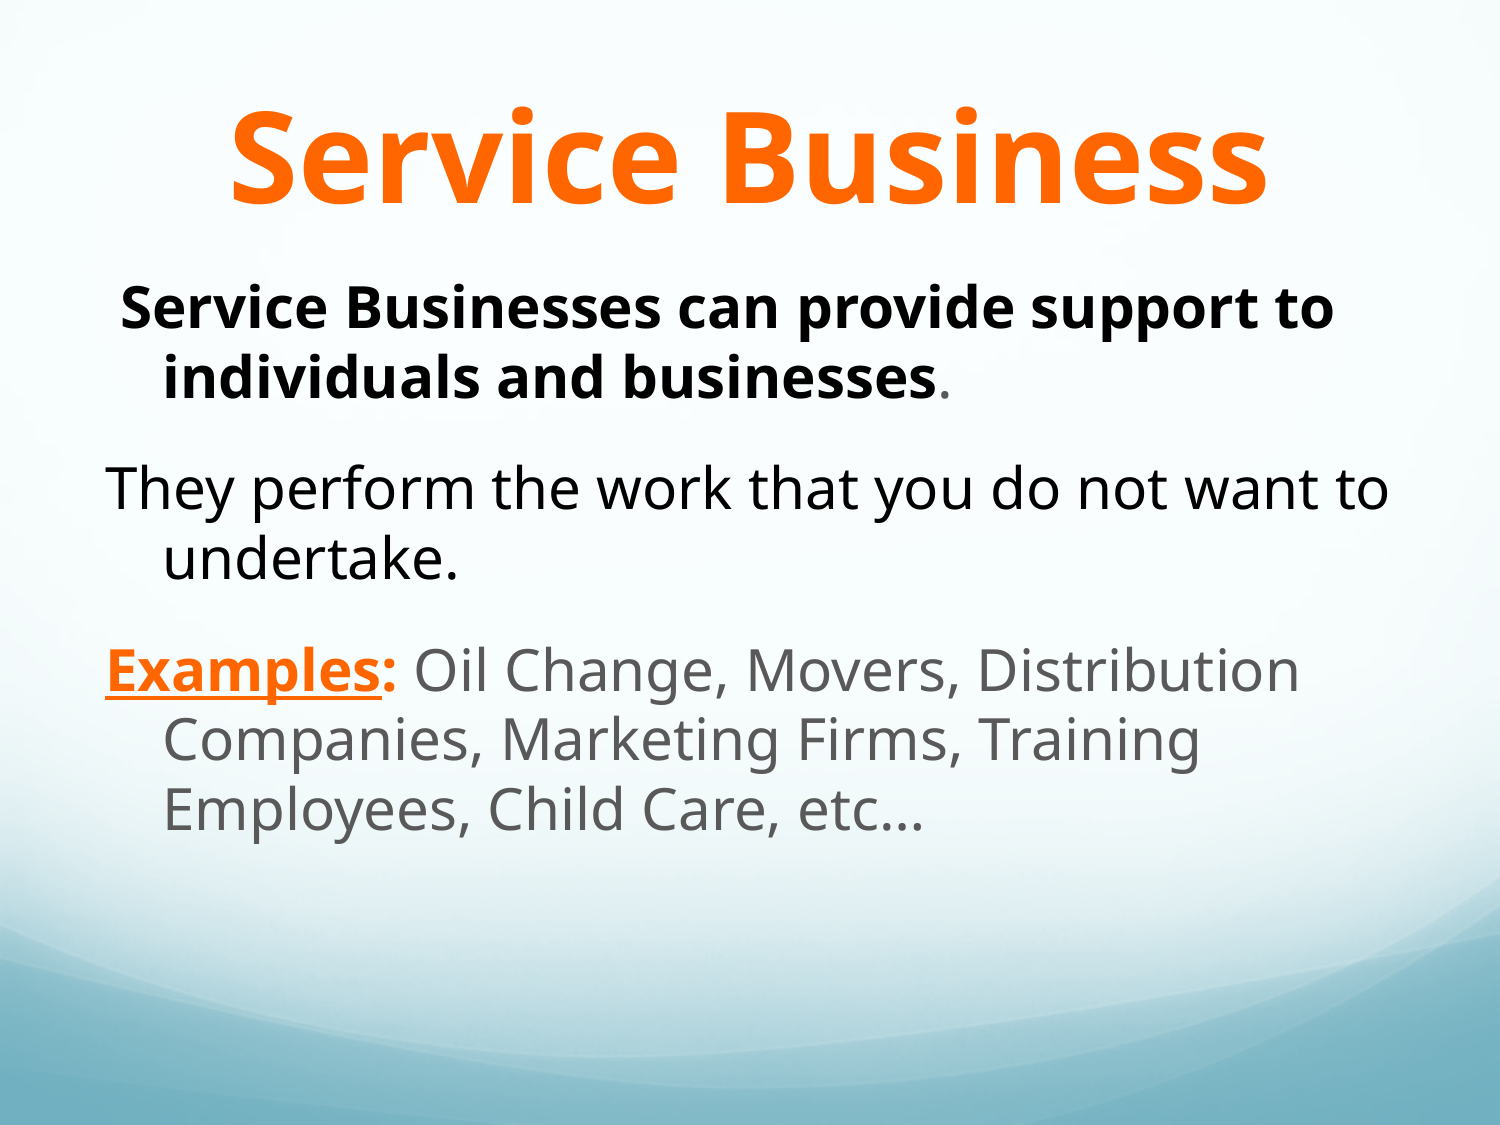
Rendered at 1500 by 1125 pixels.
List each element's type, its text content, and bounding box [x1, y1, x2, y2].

list Service Businesses can provide support to individuals and businesses. They perform the work that you do not want to undertake. Examples: Oil Change, Movers, Distribution Companies, Marketing Firms, Training Employees, Child Care, etc… [90, 262, 1410, 975]
title Service Business [90, 17, 1410, 237]
